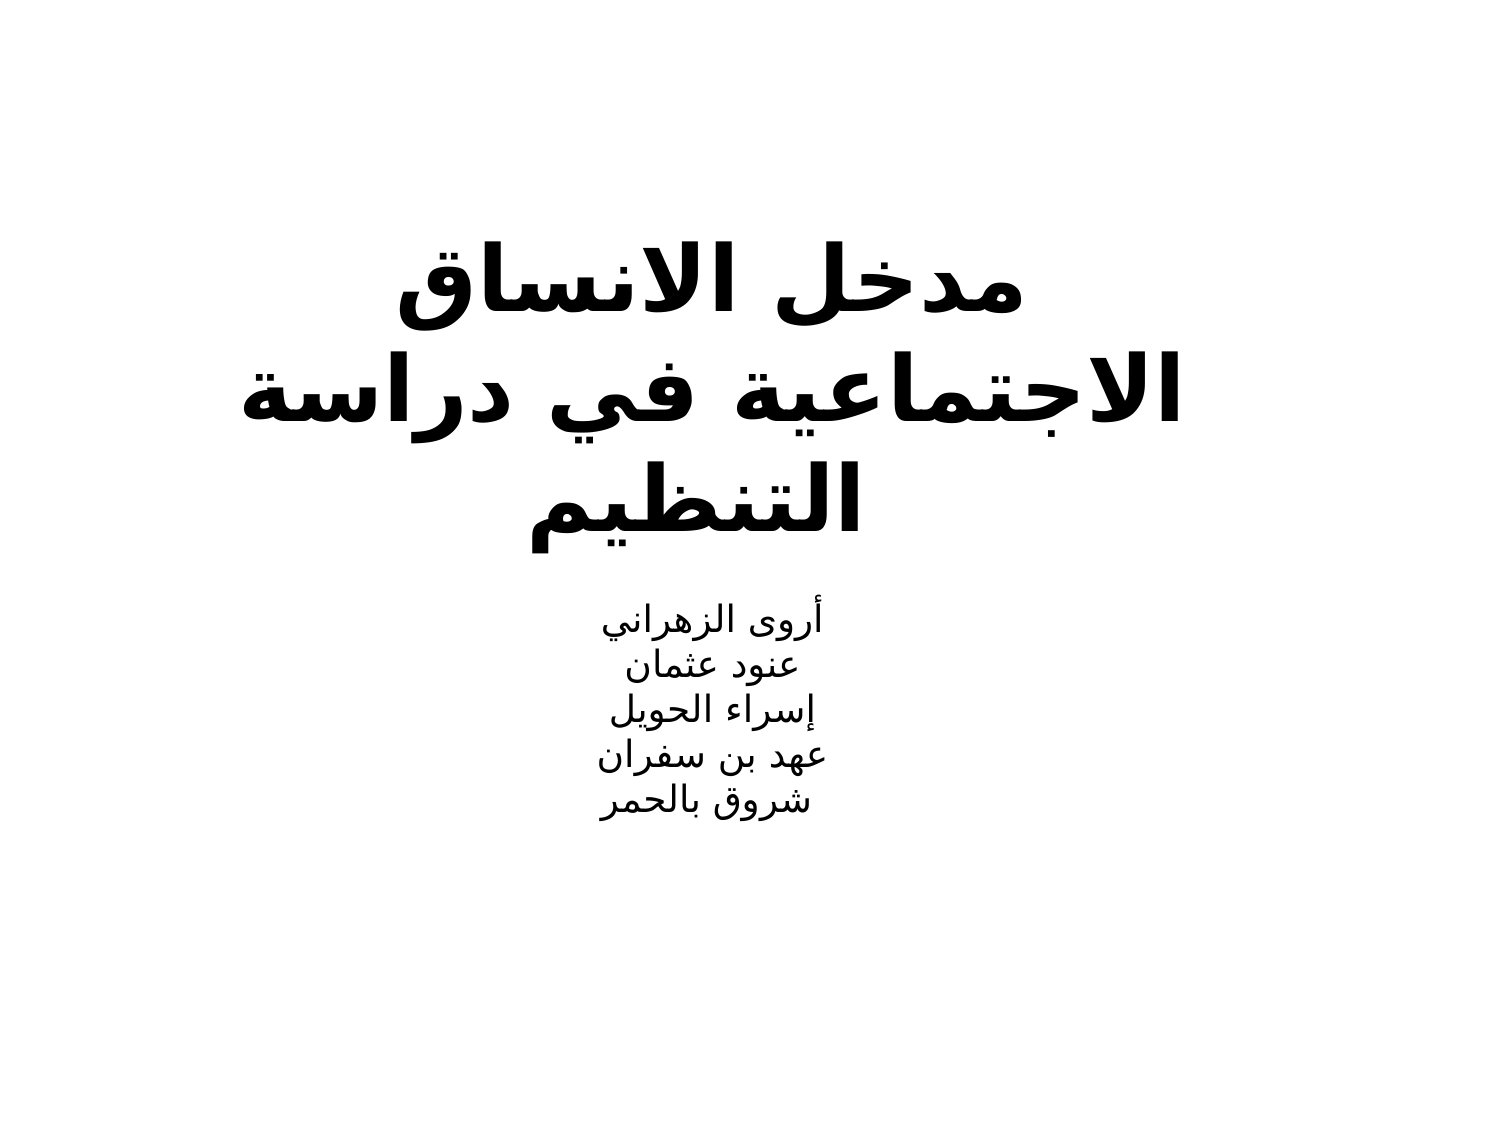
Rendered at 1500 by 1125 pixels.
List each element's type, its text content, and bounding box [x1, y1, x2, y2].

text_box مدخل الانساق الاجتماعية في دراسة التنظيم أروى الزهراني عنود عثمان إسراء الحويل عهد بن سفران شروق بالحمر [137, 212, 1288, 828]
